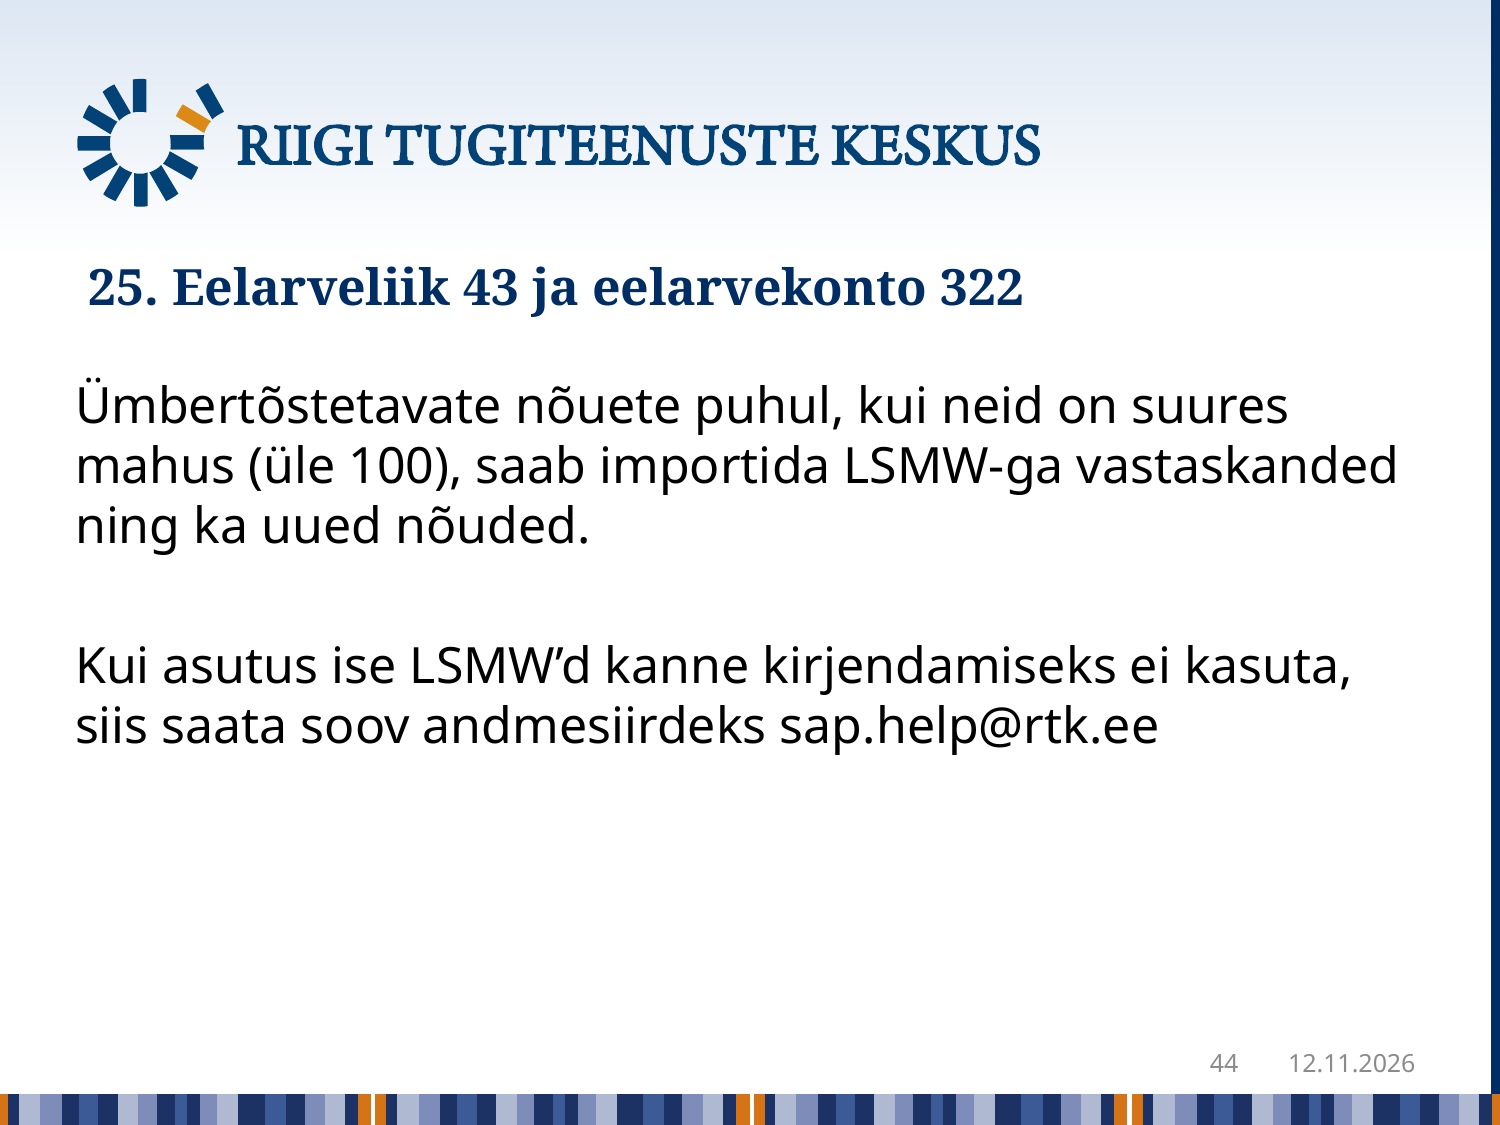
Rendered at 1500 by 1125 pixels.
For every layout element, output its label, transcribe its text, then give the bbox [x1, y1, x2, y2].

slide_number 44 [1139, 1035, 1254, 1095]
title 25. Eelarveliik 43 ja eelarvekonto 322 [88, 255, 1439, 360]
list Ümbertõstetavate nõuete puhul, kui neid on suures mahus (üle 100), saab importida LSMW-ga vastaskanded ning ka uued nõuded. Kui asutus ise LSMW’d kanne kirjendamiseks ei kasuta, siis saata soov andmesiirdeks sap.help@rtk.ee [75, 373, 1425, 1012]
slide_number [1269, 1035, 1431, 1095]
